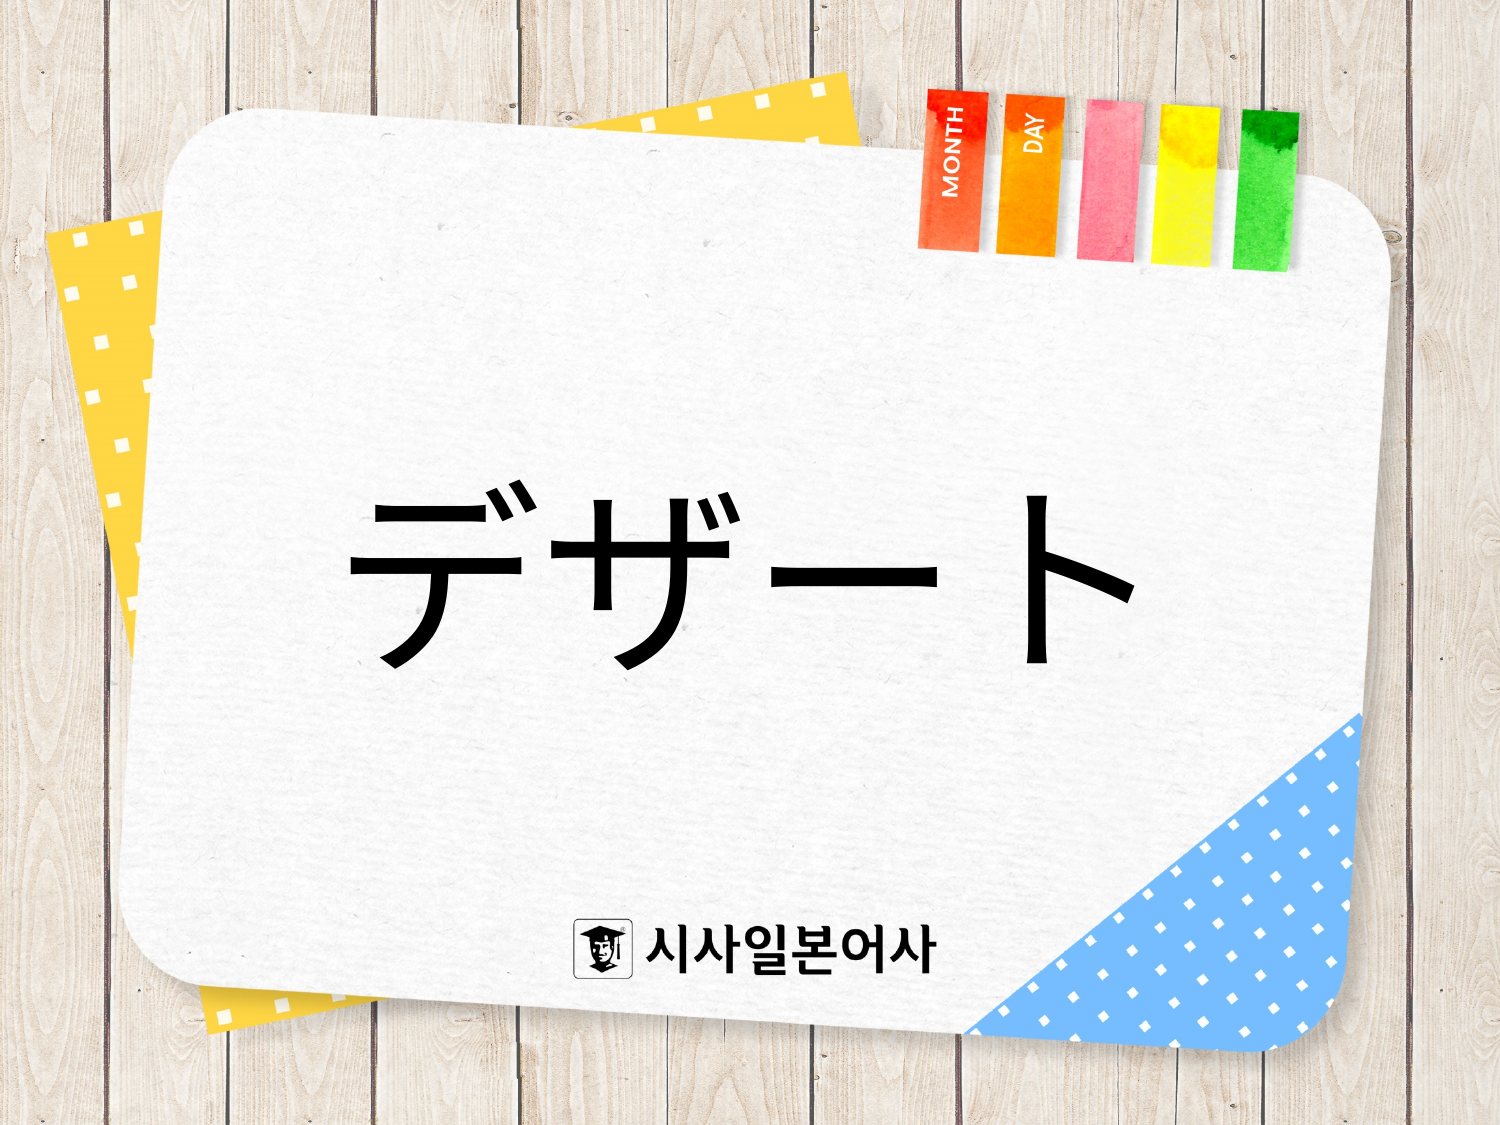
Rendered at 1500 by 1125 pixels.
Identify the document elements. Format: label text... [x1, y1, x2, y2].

title デザート [75, 338, 1425, 811]
picture [0, 0, 1500, 1125]
